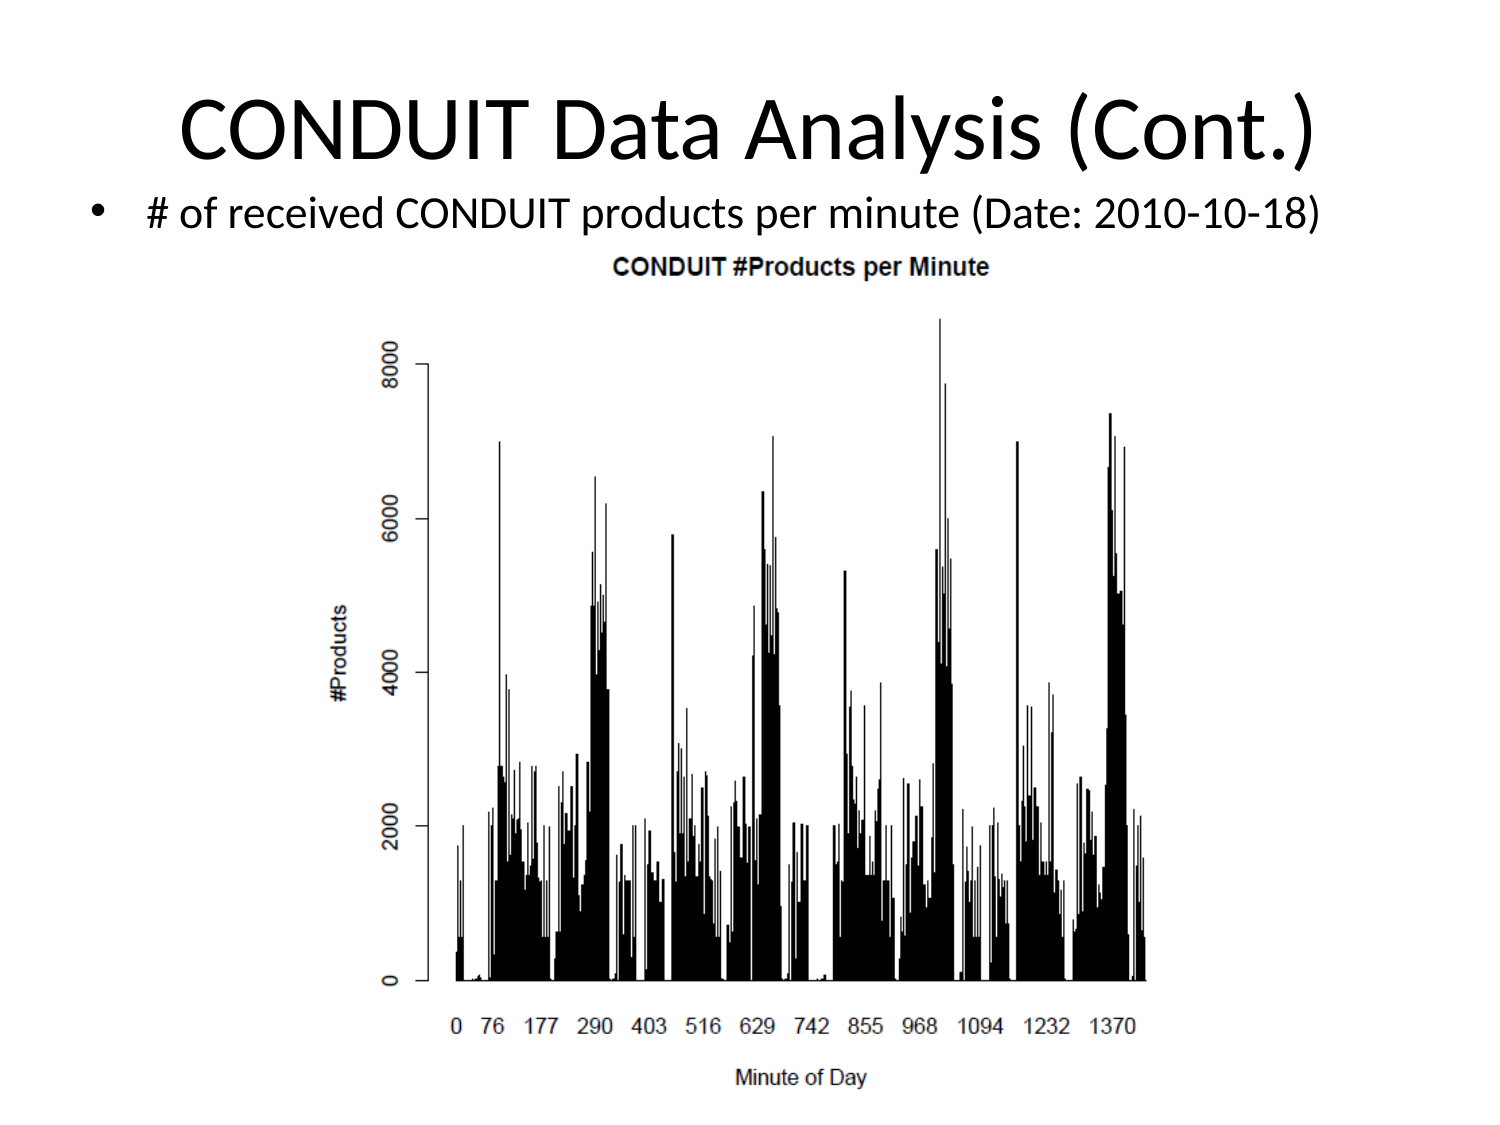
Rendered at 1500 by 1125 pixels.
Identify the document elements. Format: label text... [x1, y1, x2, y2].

picture [324, 249, 1163, 1100]
title CONDUIT Data Analysis (Cont.) [75, 45, 1425, 174]
list # of received CONDUIT products per minute (Date: 2010-10-18) [75, 174, 1425, 275]
